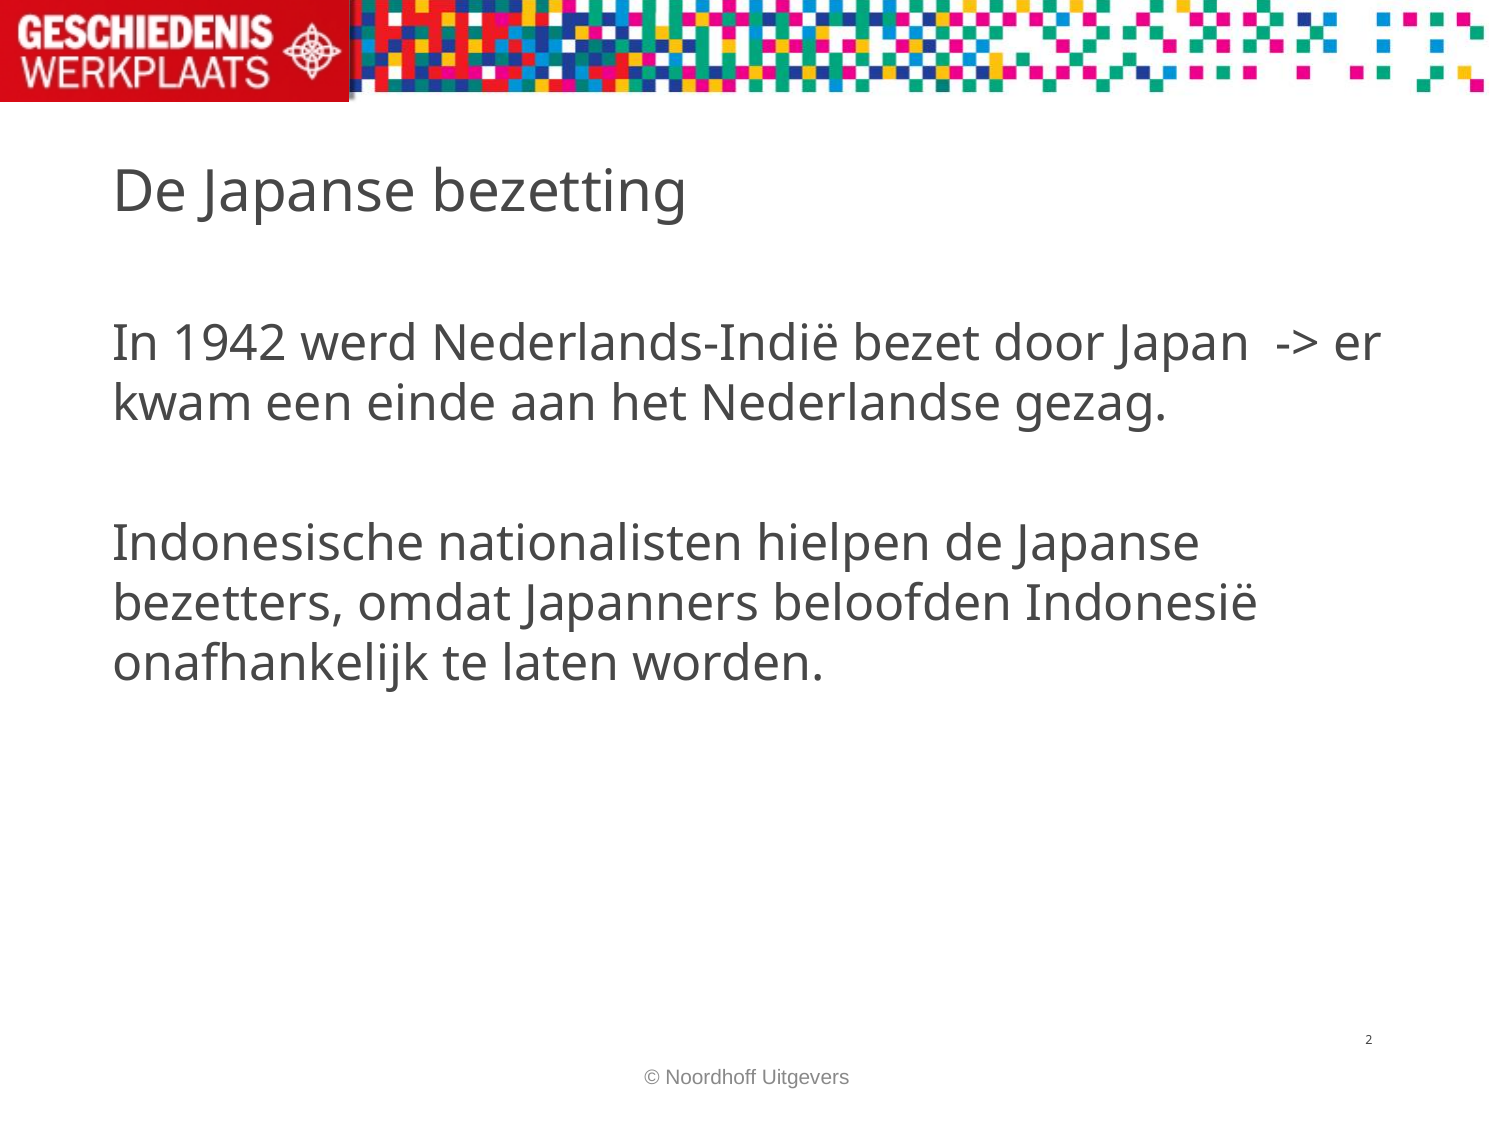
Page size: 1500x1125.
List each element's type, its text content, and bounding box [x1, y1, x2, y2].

picture [0, 0, 1500, 1125]
list In 1942 werd Nederlands-Indië bezet door Japan -> er kwam een einde aan het Nederlandse gezag. Indonesische nationalisten hielpen de Japanse bezetters, omdat Japanners beloofden Indonesië onafhankelijk te laten worden. [112, 302, 1409, 1024]
title De Japanse bezetting [112, 145, 1401, 256]
slide_number 2 [1325, 1025, 1388, 1063]
text_box © Noordhoff Uitgevers [512, 1045, 988, 1106]
